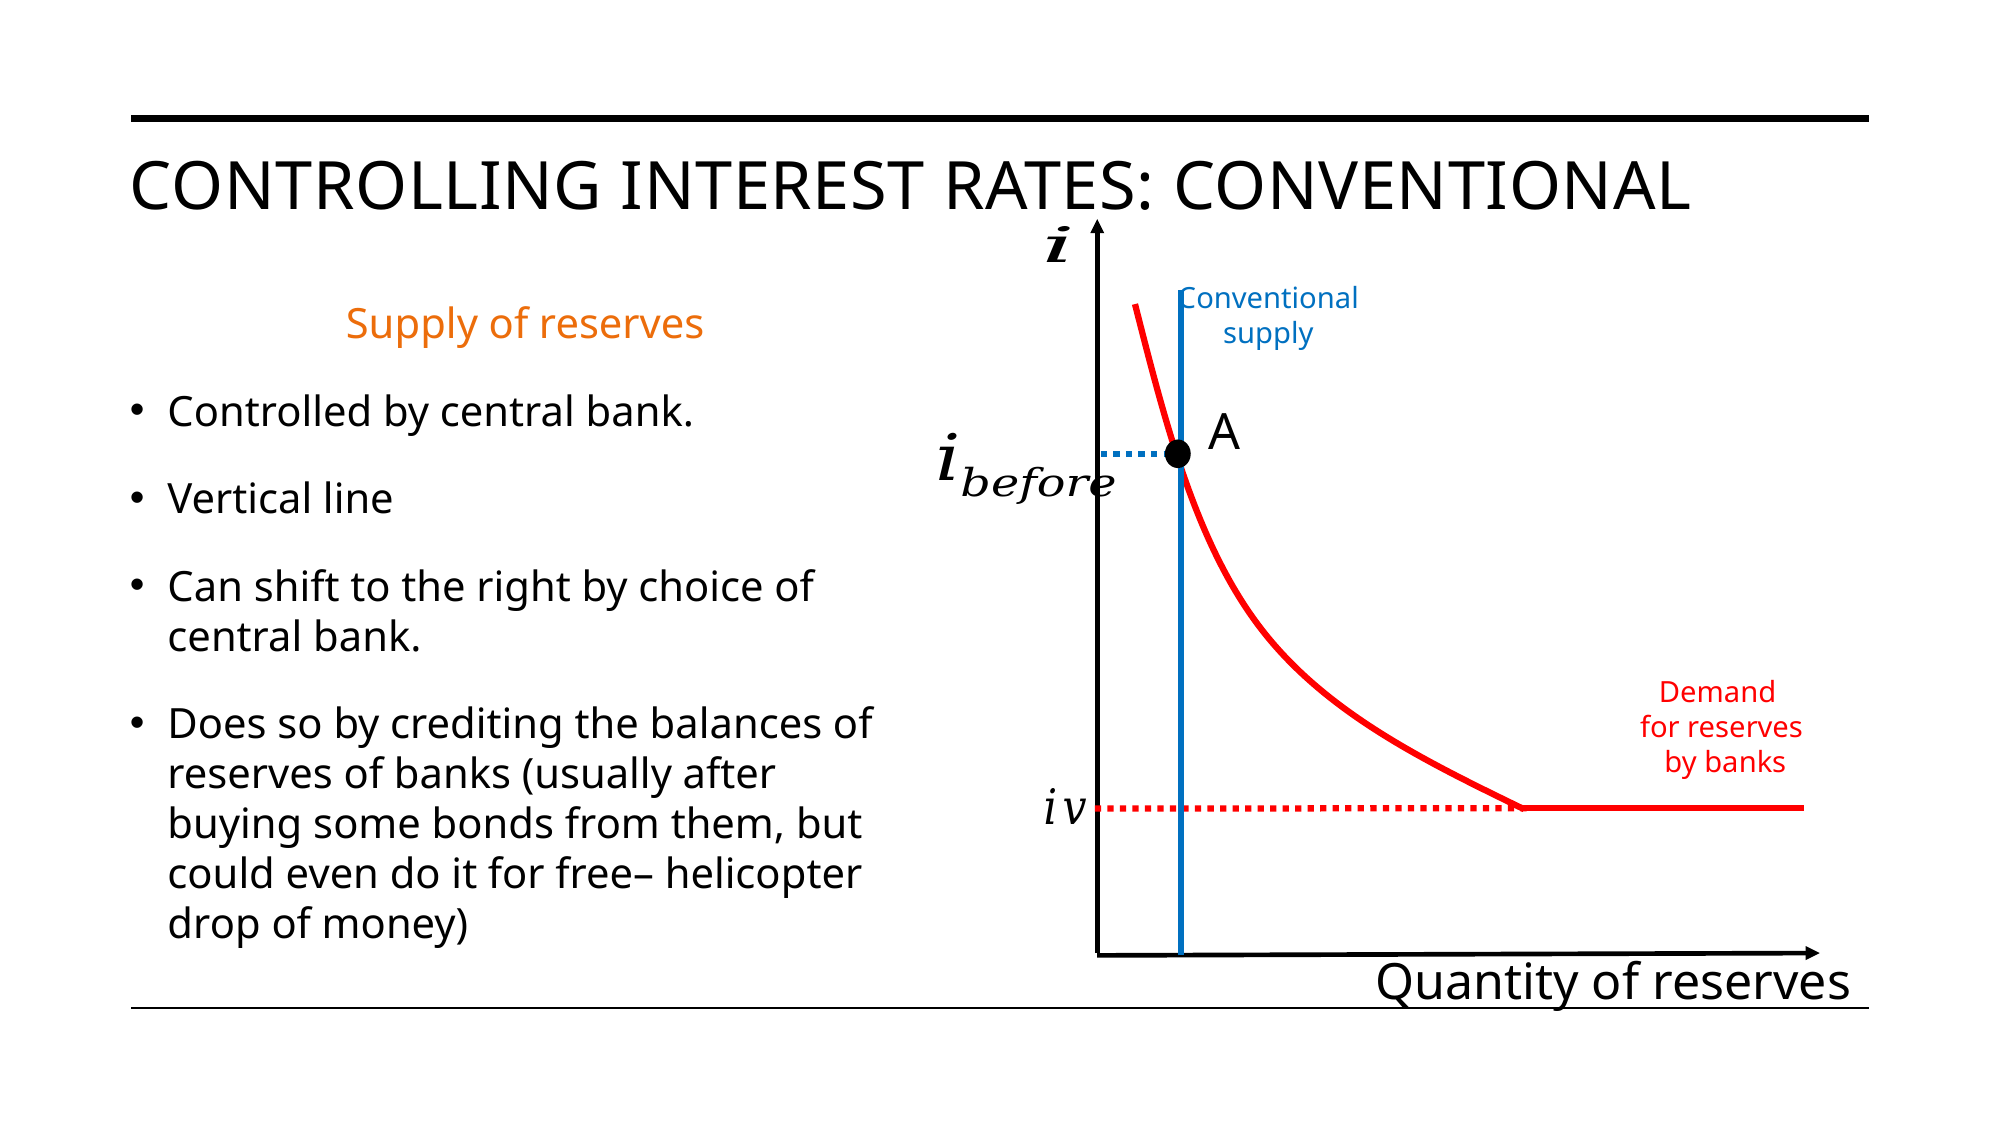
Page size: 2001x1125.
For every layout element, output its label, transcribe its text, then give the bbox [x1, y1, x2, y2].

title Controlling interest rates: Conventional [114, 135, 1869, 220]
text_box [935, 219, 2000, 1018]
list Supply of reserves Controlled by central bank. Vertical line Can shift to the right by choice of central bank. Does so by crediting the balances of reserves of banks (usually after buying some bonds from them, but could even do it for free– helicopter drop of money) [114, 289, 935, 973]
